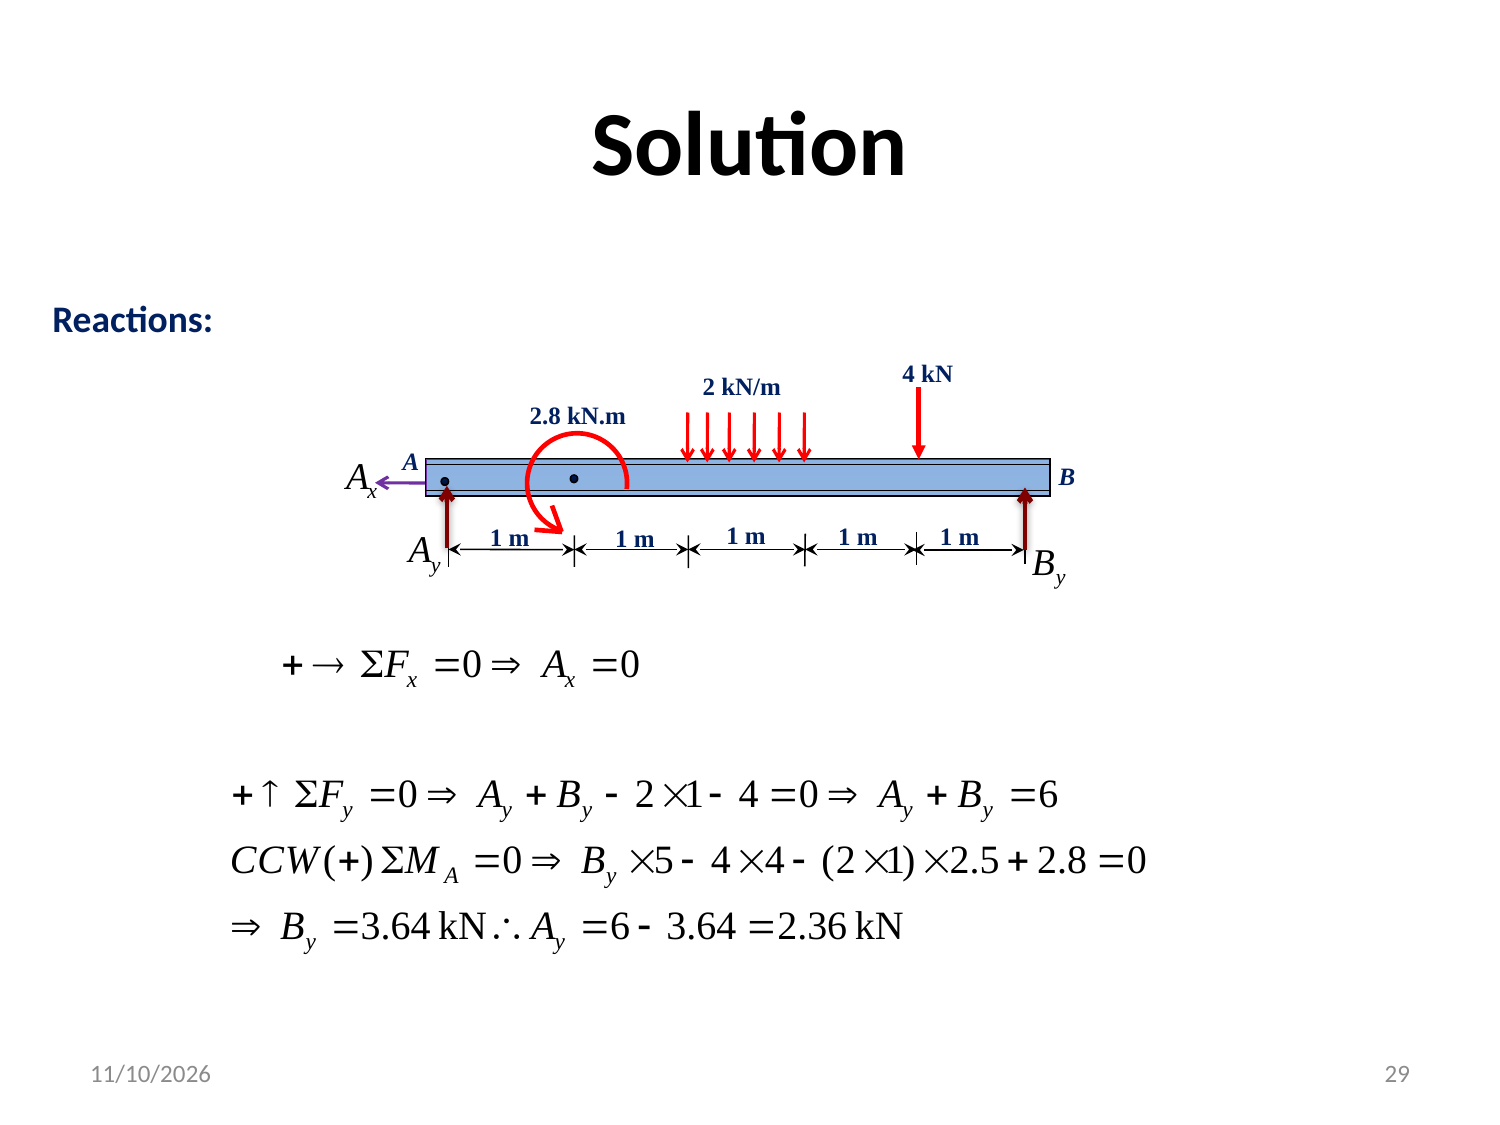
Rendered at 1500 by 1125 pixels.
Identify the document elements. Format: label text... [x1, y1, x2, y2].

text_box Reactions: [37, 287, 600, 348]
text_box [224, 762, 1152, 965]
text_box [337, 349, 1106, 598]
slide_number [75, 1042, 425, 1103]
title Solution [75, 45, 1425, 233]
slide_number 29 [1074, 1042, 1425, 1103]
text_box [274, 637, 646, 699]
